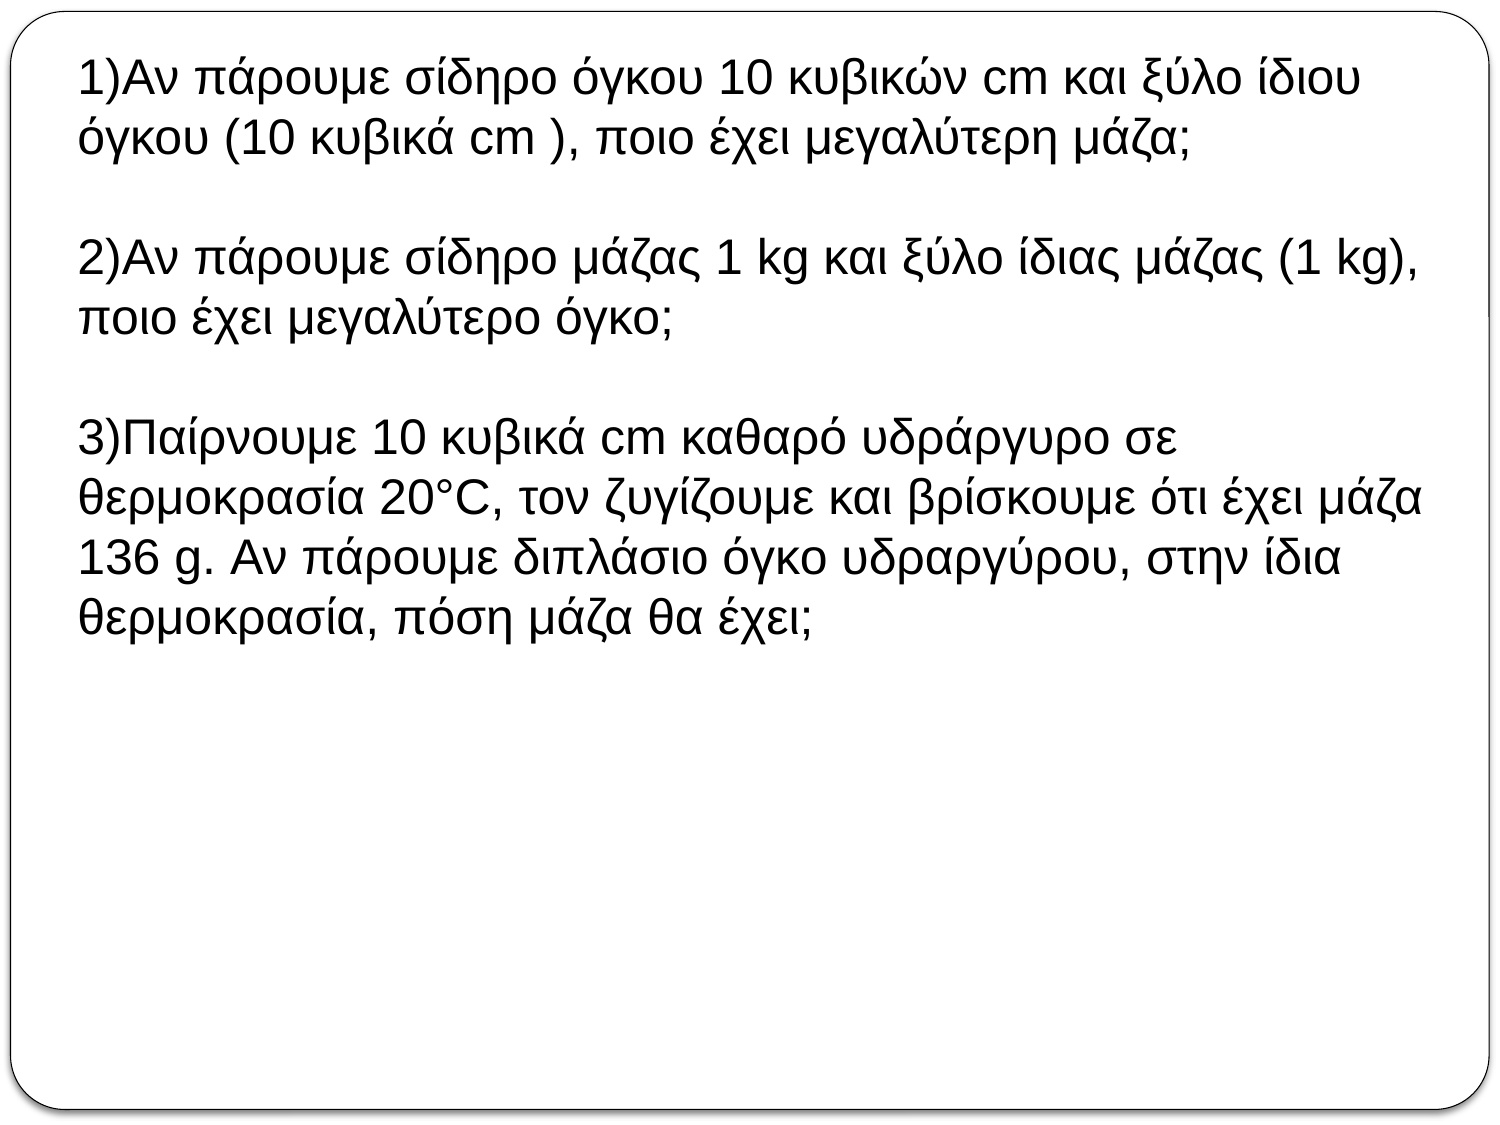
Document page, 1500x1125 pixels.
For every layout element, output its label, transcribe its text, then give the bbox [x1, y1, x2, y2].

text_box 1)Αν πάρουμε σίδηρο όγκου 10 κυβικών cm και ξύλο ίδιου όγκου (10 κυβικά cm ), ποιο έχει μεγαλύτερη μάζα; 2)Αν πάρουμε σίδηρο μάζας 1 kg και ξύλο ίδιας μάζας (1 kg), ποιο έχει μεγαλύτερο όγκο; 3)Παίρνουμε 10 κυβικά cm καθαρό υδράργυρο σε θερμοκρασία 20°C, τον ζυγίζουμε και βρίσκουμε ότι έχει μάζα 136 g. Αν πάρουμε διπλάσιο όγκο υδραργύρου, στην ίδια θερμοκρασία, πόση μάζα θα έχει; [62, 37, 1463, 653]
